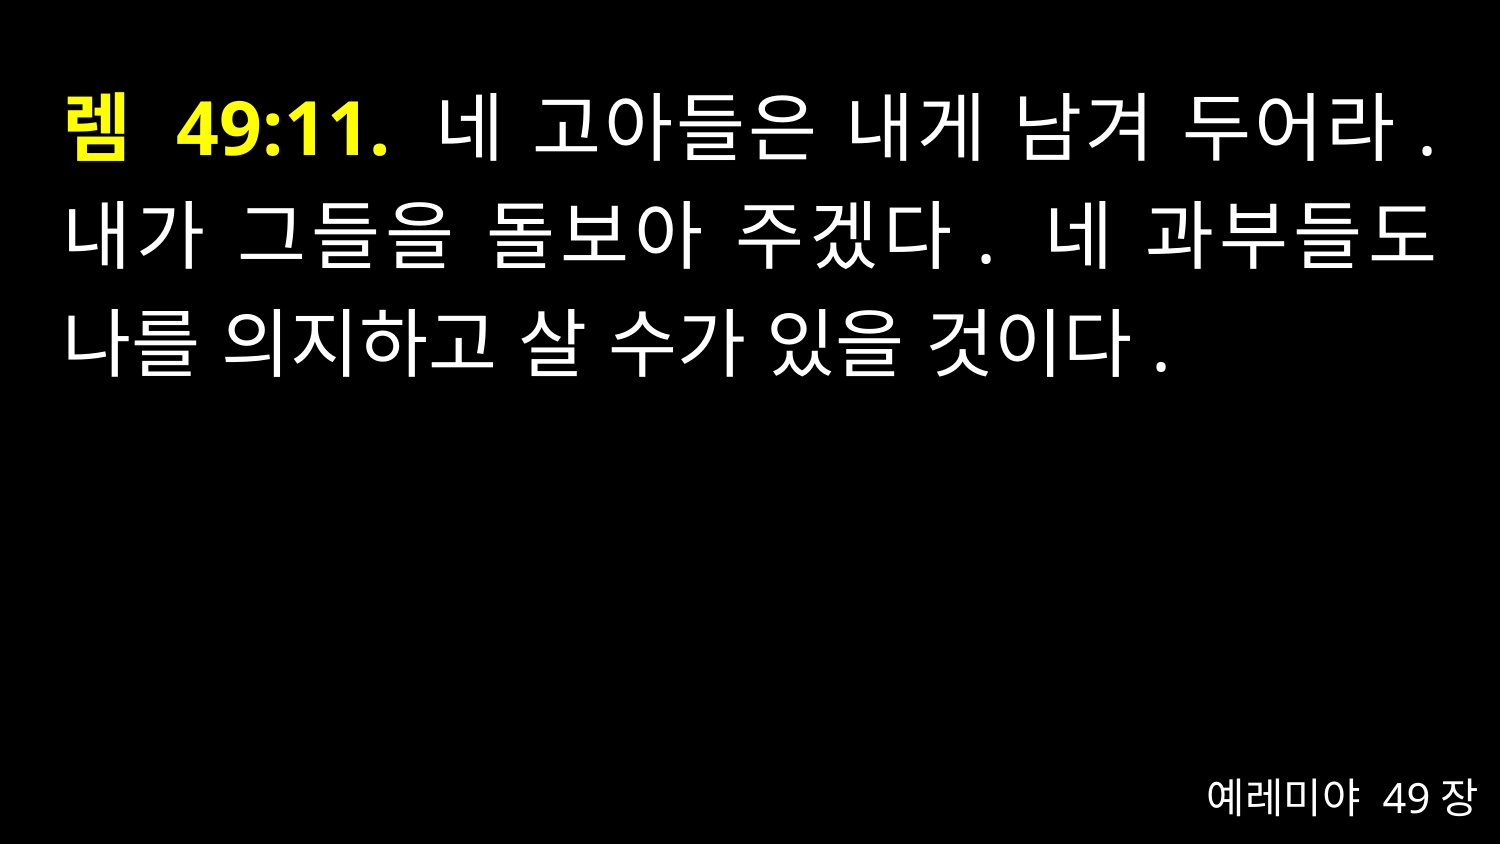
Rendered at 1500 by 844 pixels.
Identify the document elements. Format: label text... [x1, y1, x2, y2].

subtitle 예레미야 49장 [916, 770, 1500, 844]
title 렘 49:11. 네 고아들은 내게 남겨 두어라. 내가 그들을 돌보아 주겠다. 네 과부들도 나를 의지하고 살 수가 있을 것이다. [0, 0, 1500, 844]
